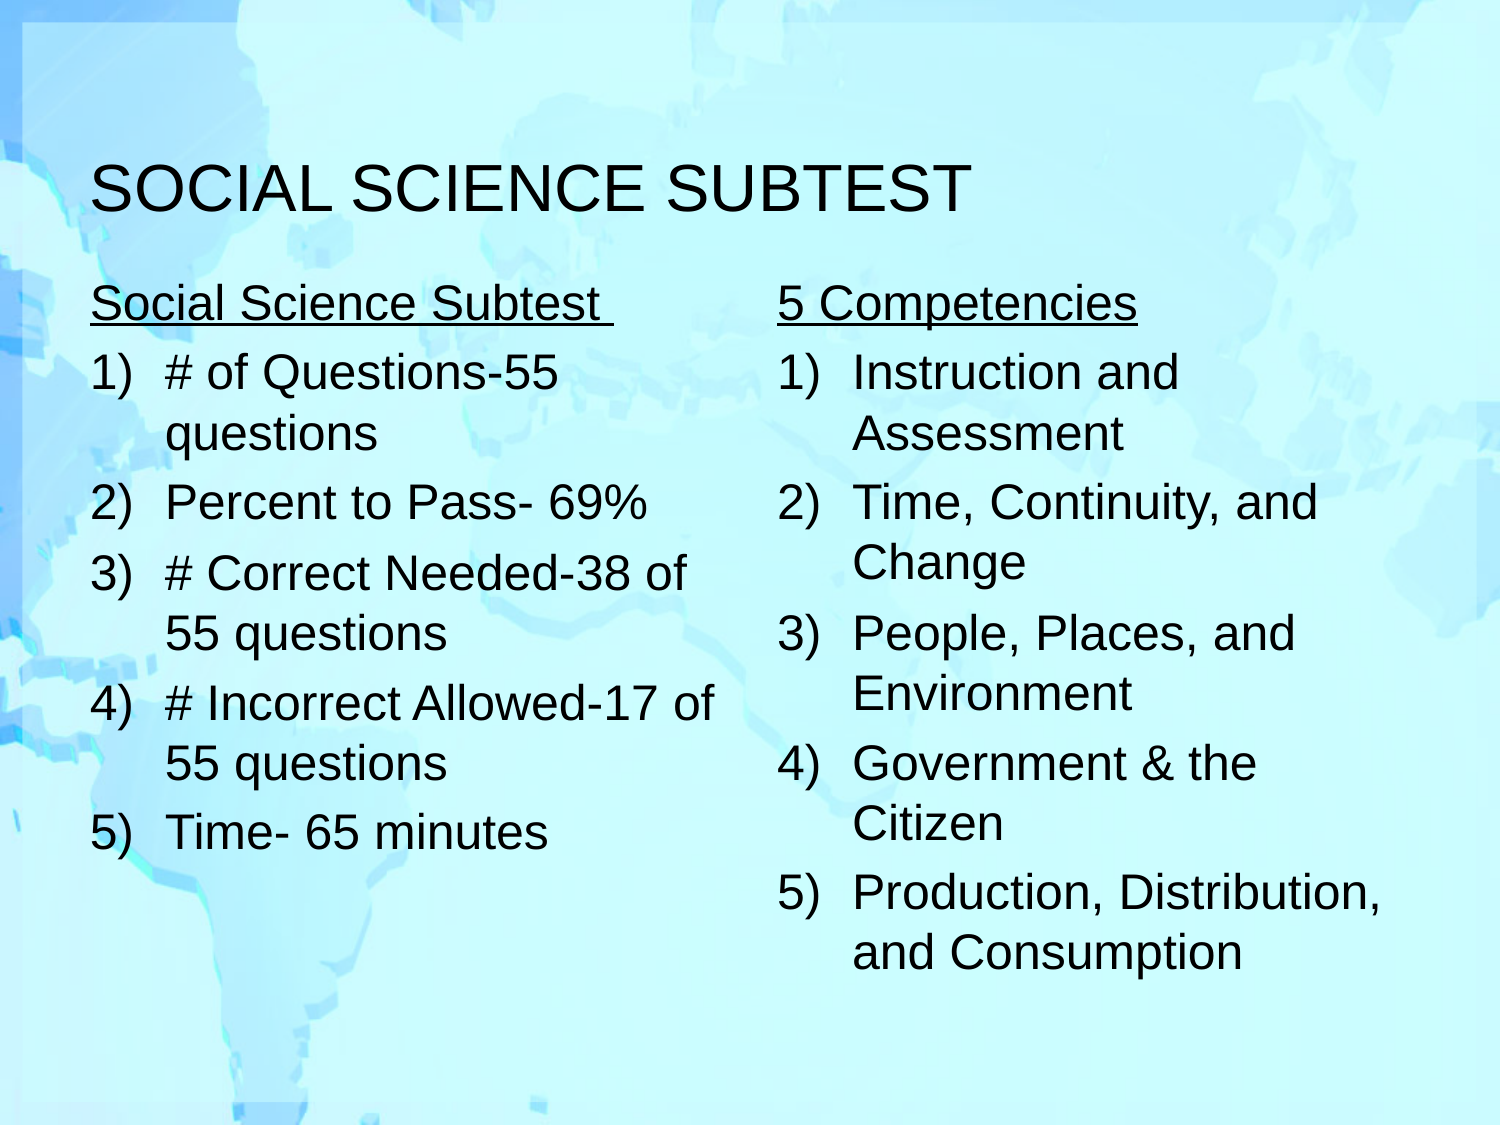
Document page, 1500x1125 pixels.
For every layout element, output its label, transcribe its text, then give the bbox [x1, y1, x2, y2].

list Social Science Subtest # of Questions-55 questions Percent to Pass- 69% # Correct Needed-38 of 55 questions # Incorrect Allowed-17 of 55 questions Time- 65 minutes [74, 262, 737, 1005]
picture [0, 0, 1500, 1125]
title SOCIAL SCIENCE SUBTEST [74, 45, 1425, 233]
list 5 Competencies Instruction and Assessment Time, Continuity, and Change People, Places, and Environment Government & the Citizen Production, Distribution, and Consumption [761, 262, 1425, 1005]
